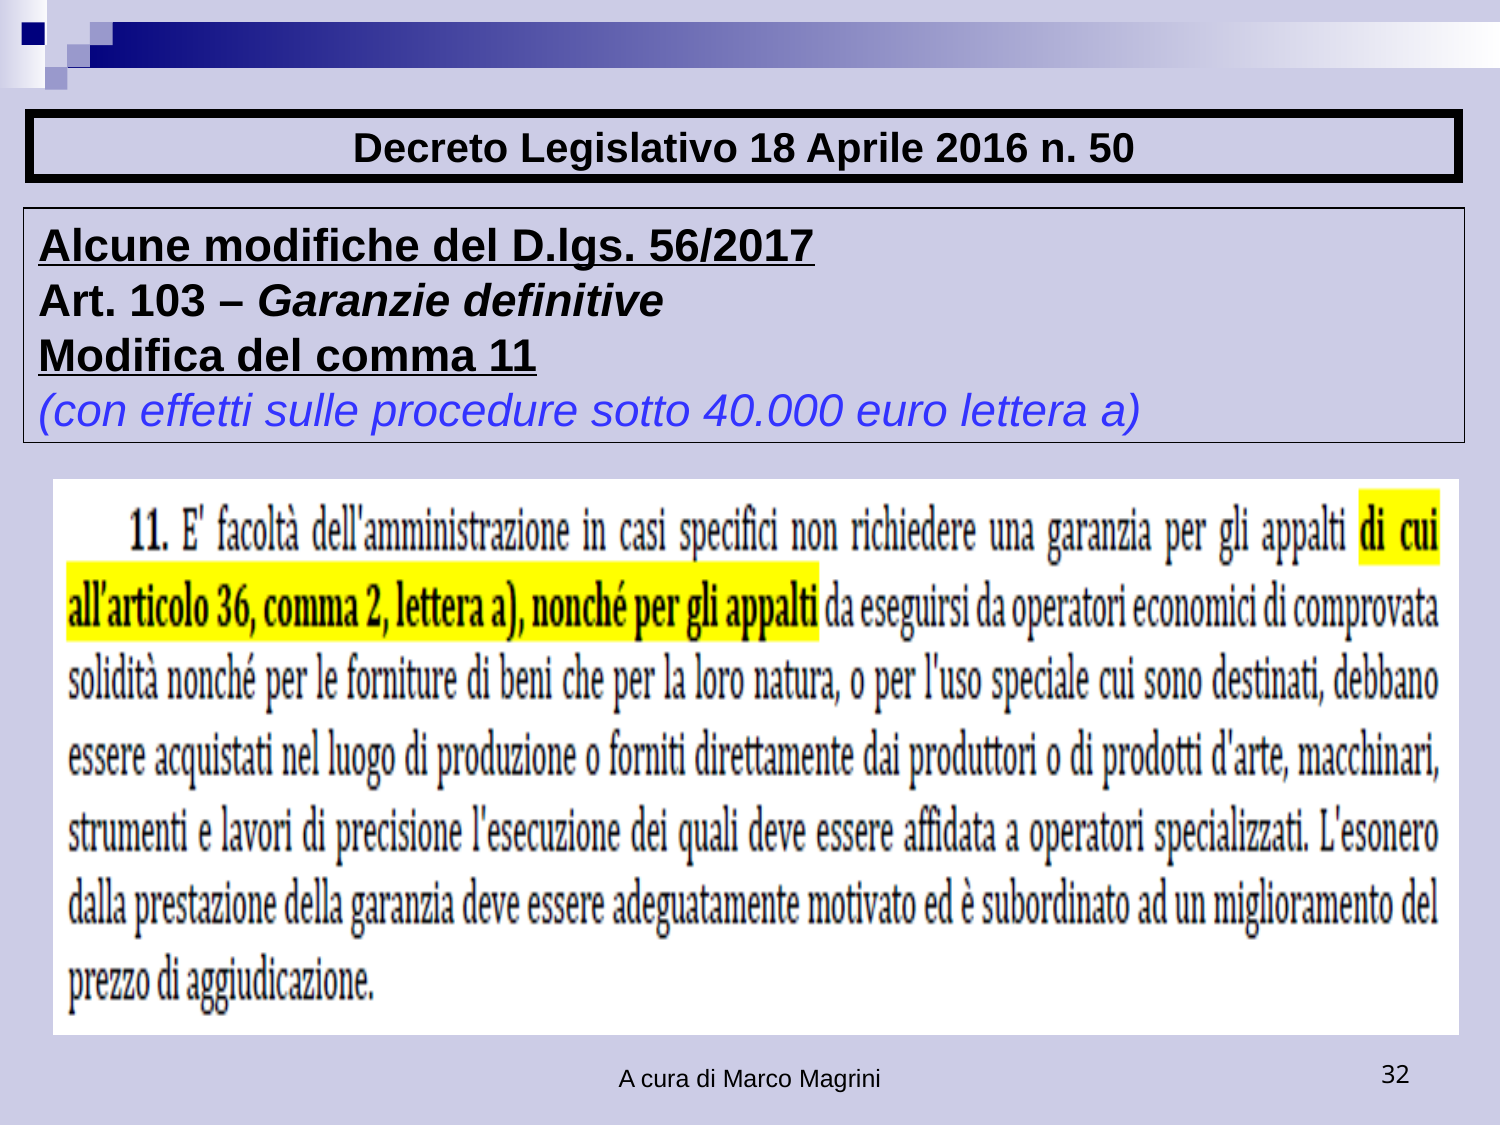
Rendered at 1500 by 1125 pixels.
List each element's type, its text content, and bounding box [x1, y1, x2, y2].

picture [52, 479, 1459, 1036]
text_box Alcune modifiche del D.lgs. 56/2017 Art. 103 – Garanzie definitive Modifica del comma 11 (con effetti sulle procedure sotto 40.000 euro lettera a) [23, 207, 1465, 443]
text_box Decreto Legislativo 18 Aprile 2016 n. 50 [29, 113, 1459, 179]
footer A cura di Marco Magrini [512, 1045, 988, 1100]
slide_number 32 [1074, 1045, 1425, 1100]
